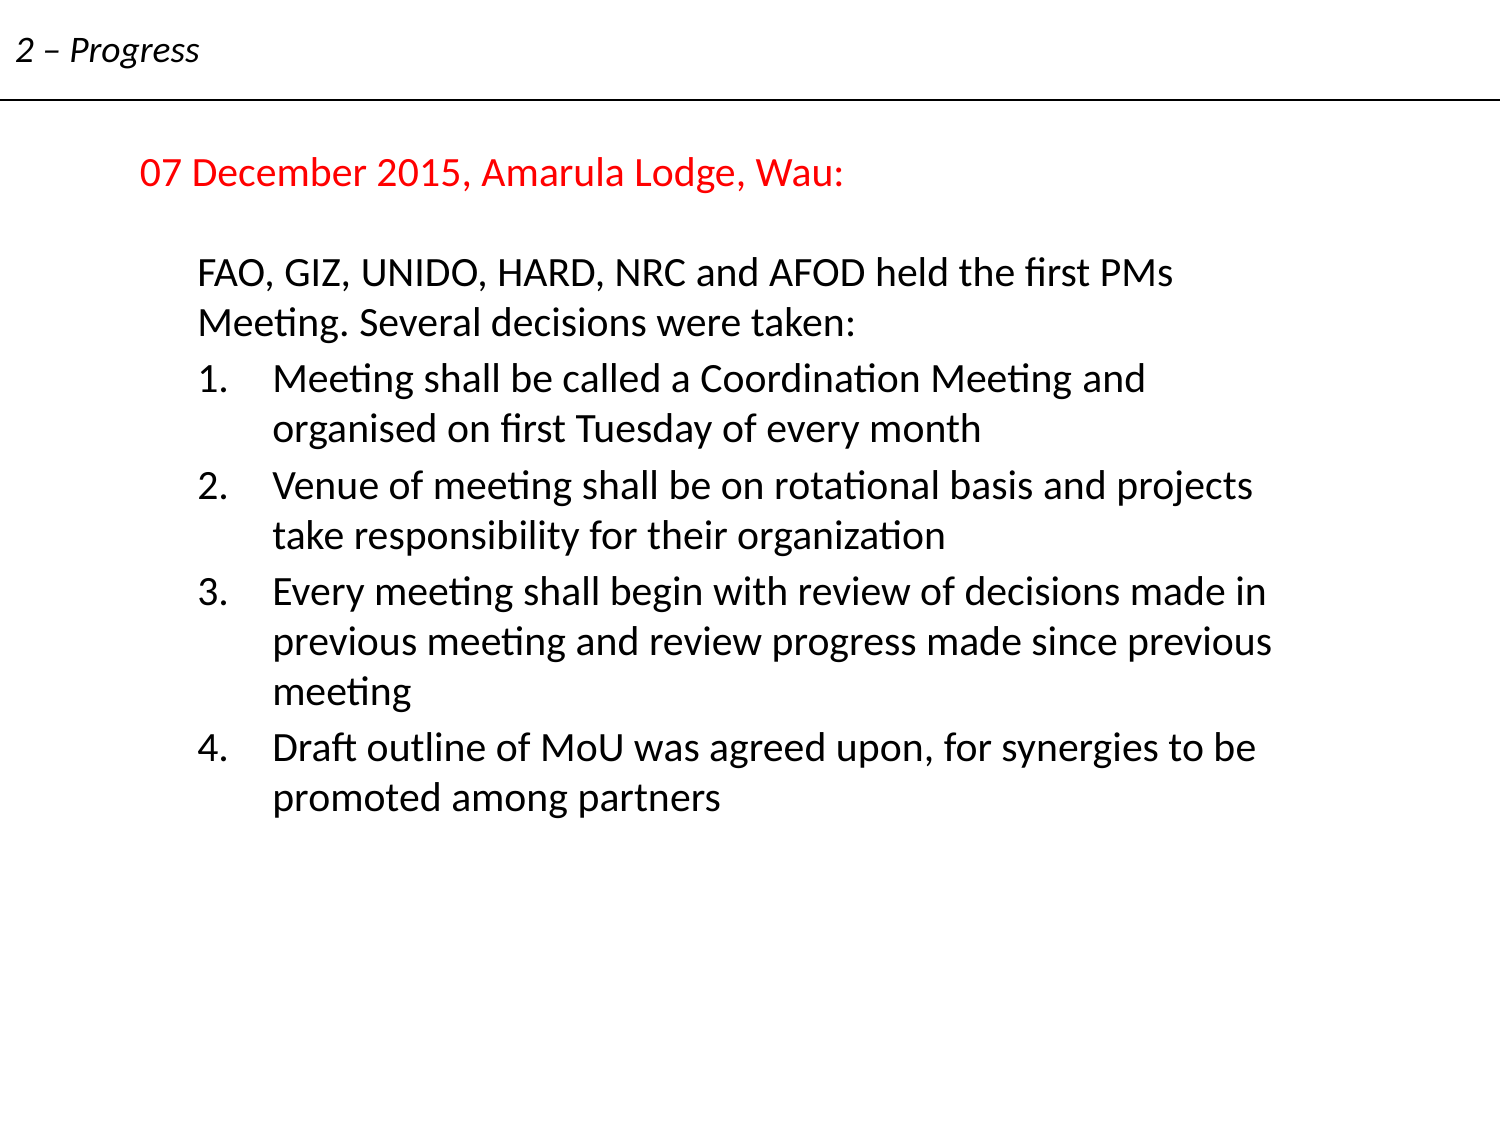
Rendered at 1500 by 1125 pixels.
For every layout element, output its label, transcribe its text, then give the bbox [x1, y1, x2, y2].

text_box 2 – Progress [0, 17, 238, 78]
text_box 07 December 2015, Amarula Lodge, Wau: [124, 137, 890, 203]
text_box FAO, GIZ, UNIDO, HARD, NRC and AFOD held the first PMs Meeting. Several decisions were taken: Meeting shall be called a Coordination Meeting and organised on first Tuesday of every month Venue of meeting shall be on rotational basis and projects take responsibility for their organization Every meeting shall begin with review of decisions made in previous meeting and review progress made since previous meeting Draft outline of MoU was agreed upon, for synergies to be promoted among partners [182, 237, 1321, 828]
